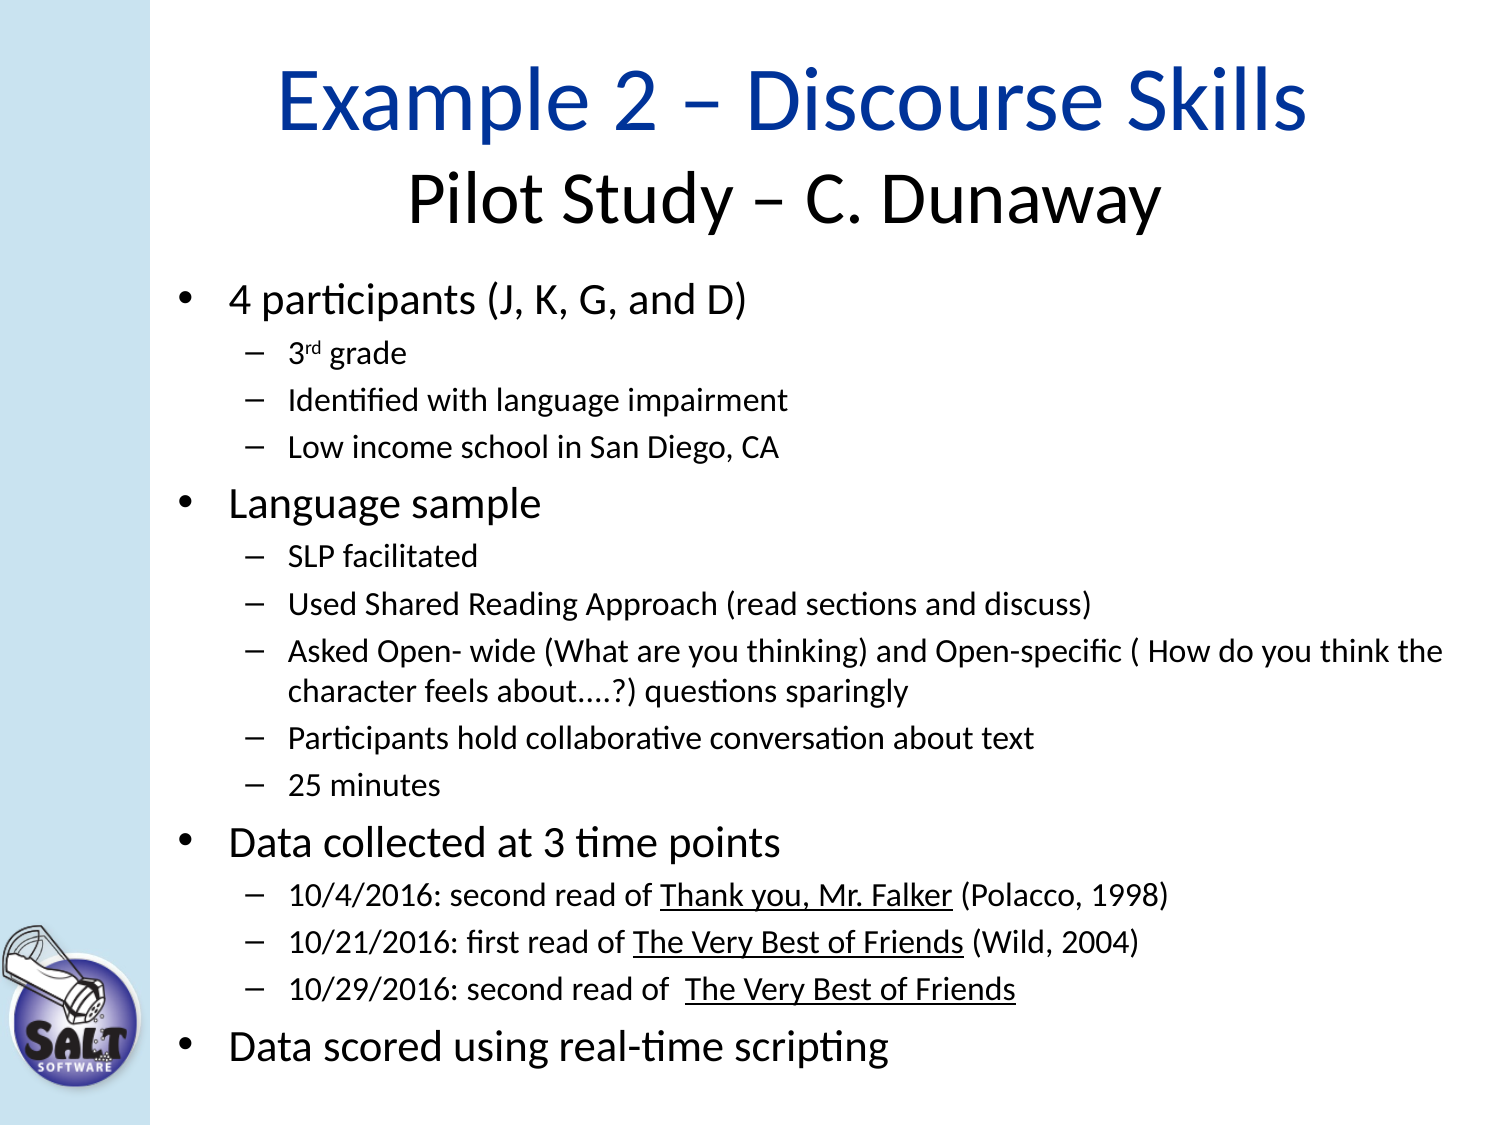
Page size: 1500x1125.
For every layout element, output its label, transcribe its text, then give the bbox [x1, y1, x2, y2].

title Example 2 – Discourse Skills Pilot Study – C. Dunaway [162, 45, 1425, 233]
picture [0, 0, 150, 1125]
list 4 participants (J, K, G, and D) 3rd grade Identified with language impairment Low income school in San Diego, CA Language sample SLP facilitated Used Shared Reading Approach (read sections and discuss) Asked Open- wide (What are you thinking) and Open-specific ( How do you think the character feels about....?) questions sparingly Participants hold collaborative conversation about text 25 minutes Data collected at 3 time points 10/4/2016: second read of Thank you, Mr. Falker (Polacco, 1998) 10/21/2016: first read of The Very Best of Friends (Wild, 2004) 10/29/2016: second read of The Very Best of Friends Data scored using real-time scripting [162, 262, 1463, 1080]
